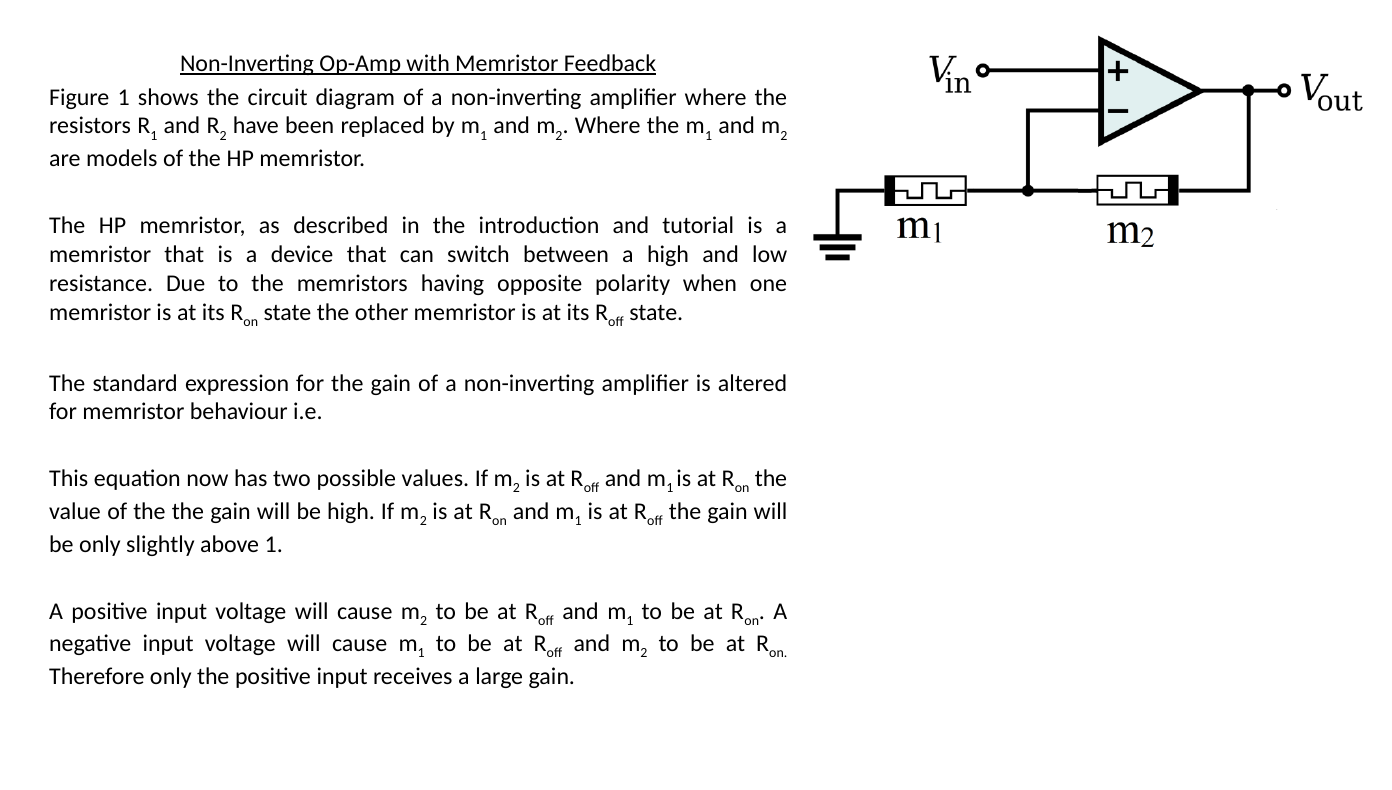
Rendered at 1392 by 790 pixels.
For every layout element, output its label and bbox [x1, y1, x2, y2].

picture [803, 28, 1370, 272]
